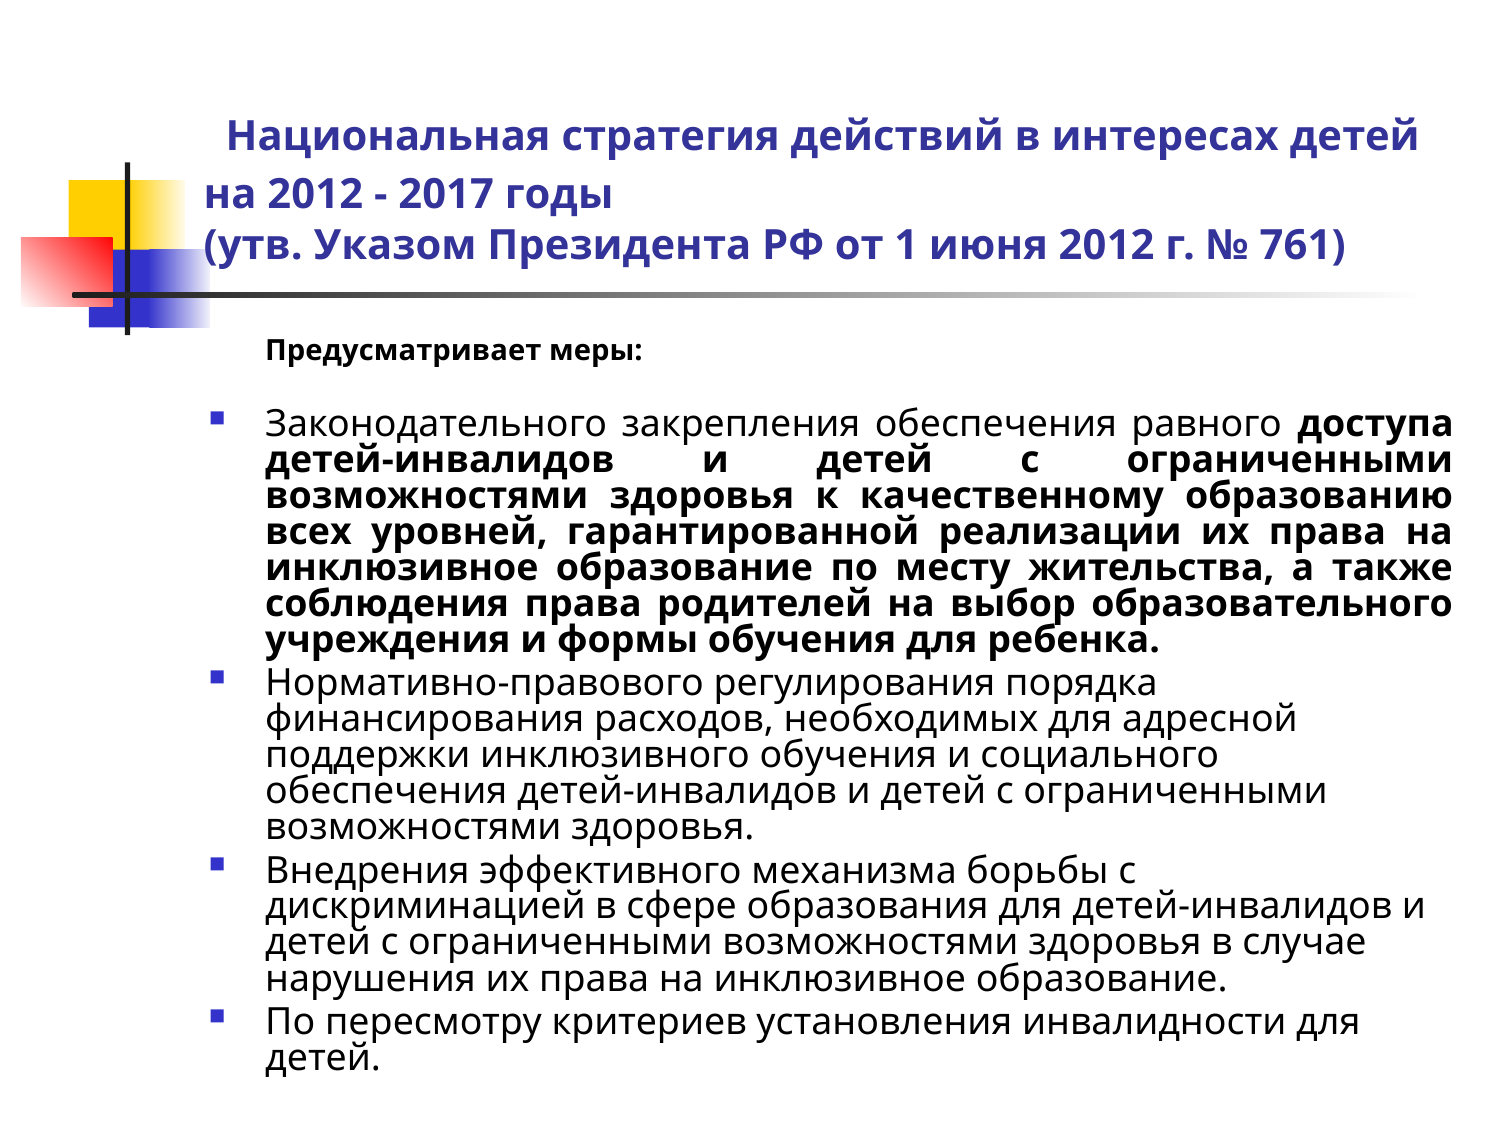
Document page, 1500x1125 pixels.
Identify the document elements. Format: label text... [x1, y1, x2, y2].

list Предусматривает меры: Законодательного закрепления обеспечения равного доступа детей-инвалидов и детей с ограниченными возможностями здоровья к качественному образованию всех уровней, гарантированной реализации их права на инклюзивное образование по месту жительства, а также соблюдения права родителей на выбор образовательного учреждения и формы обучения для ребенка. Нормативно-правового регулирования порядка финансирования расходов, необходимых для адресной поддержки инклюзивного обучения и социального обеспечения детей-инвалидов и детей с ограниченными возможностями здоровья. Внедрения эффективного механизма борьбы с дискриминацией в сфере образования для детей-инвалидов и детей с ограниченными возможностями здоровья в случае нарушения их права на инклюзивное образование. По пересмотру критериев установления инвалидности для детей. [193, 330, 1470, 1083]
title Национальная стратегия действий в интересах детей на 2012 - 2017 годы (утв. Указом Президента РФ от 1 июня 2012 г. № 761) [188, 34, 1468, 276]
